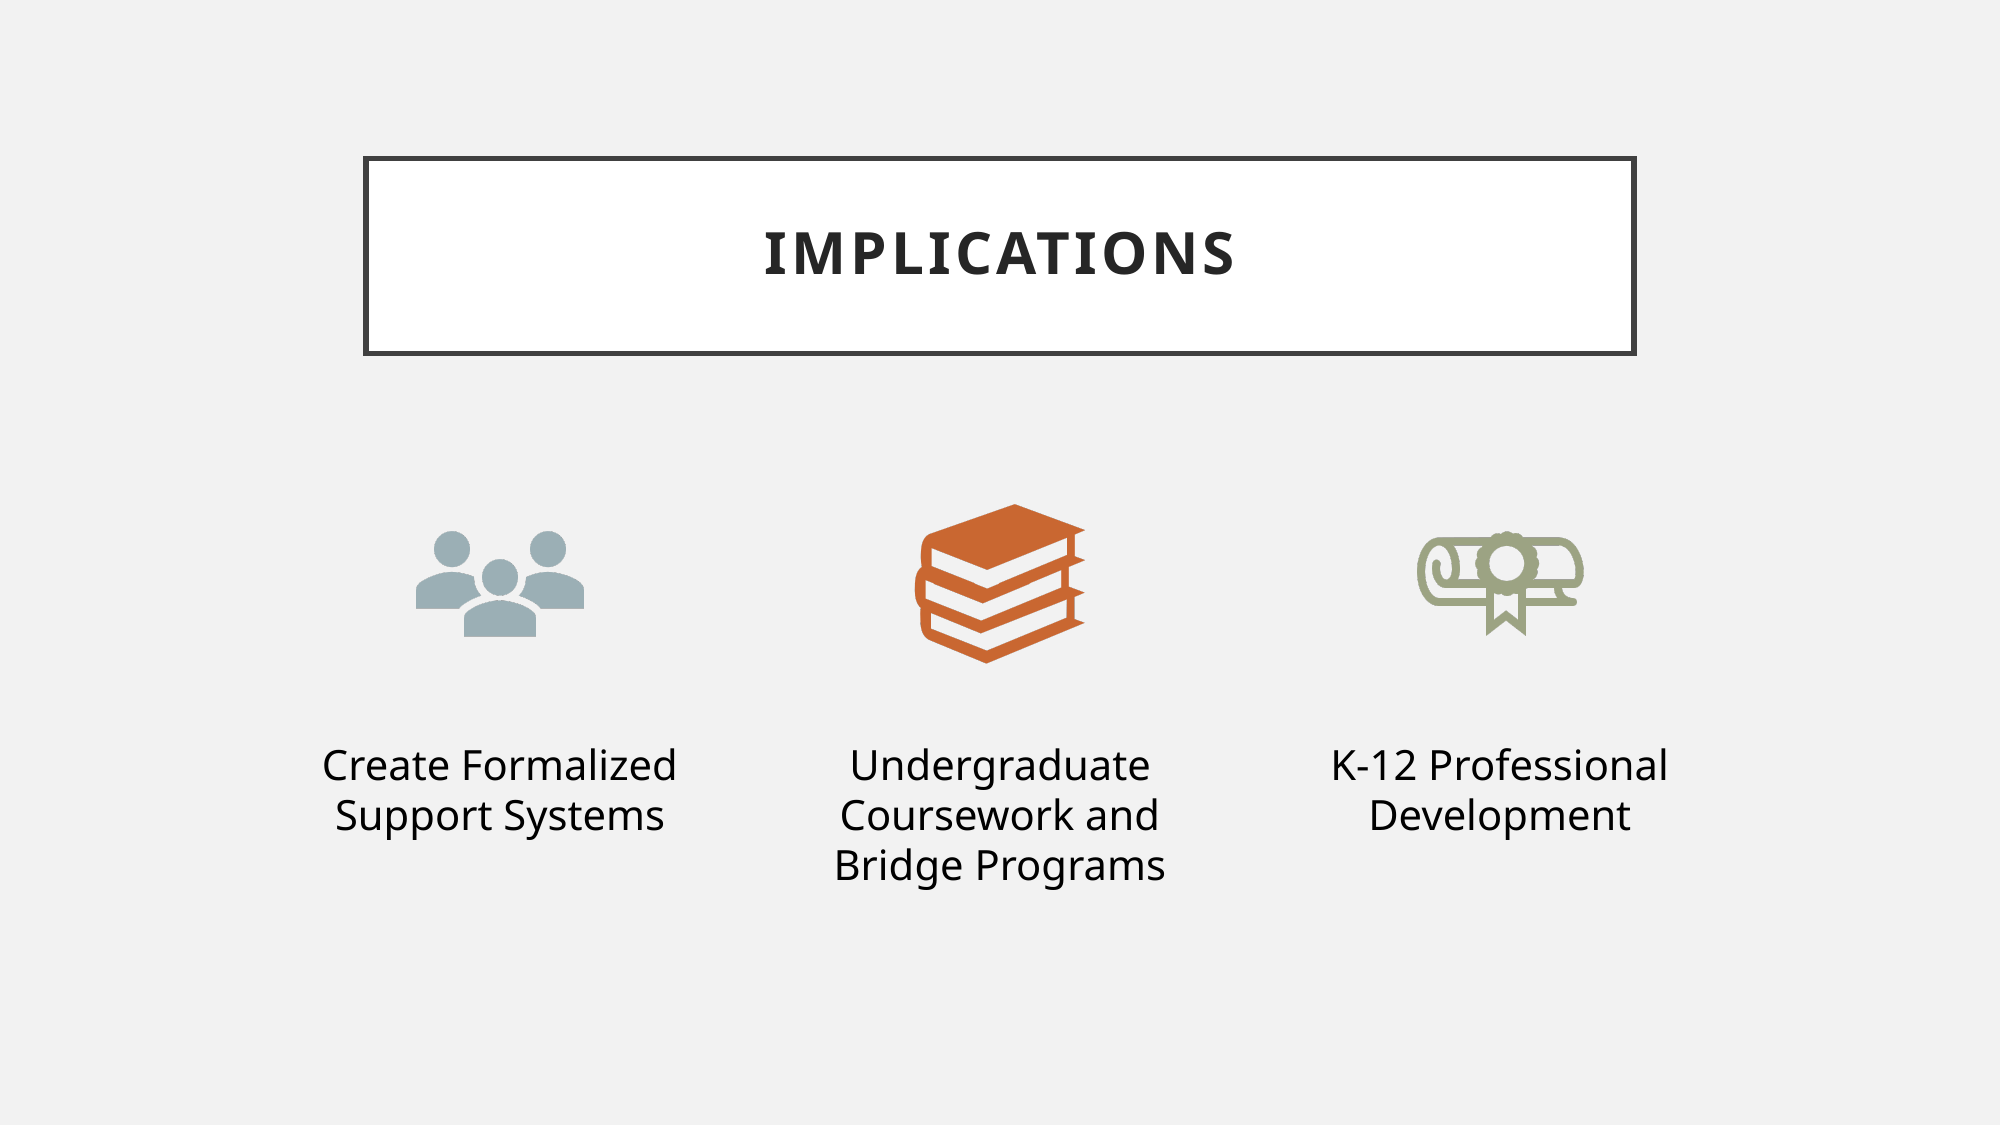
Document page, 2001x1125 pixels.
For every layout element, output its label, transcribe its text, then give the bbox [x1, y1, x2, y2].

title Implications [363, 156, 1637, 356]
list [158, 432, 1842, 942]
